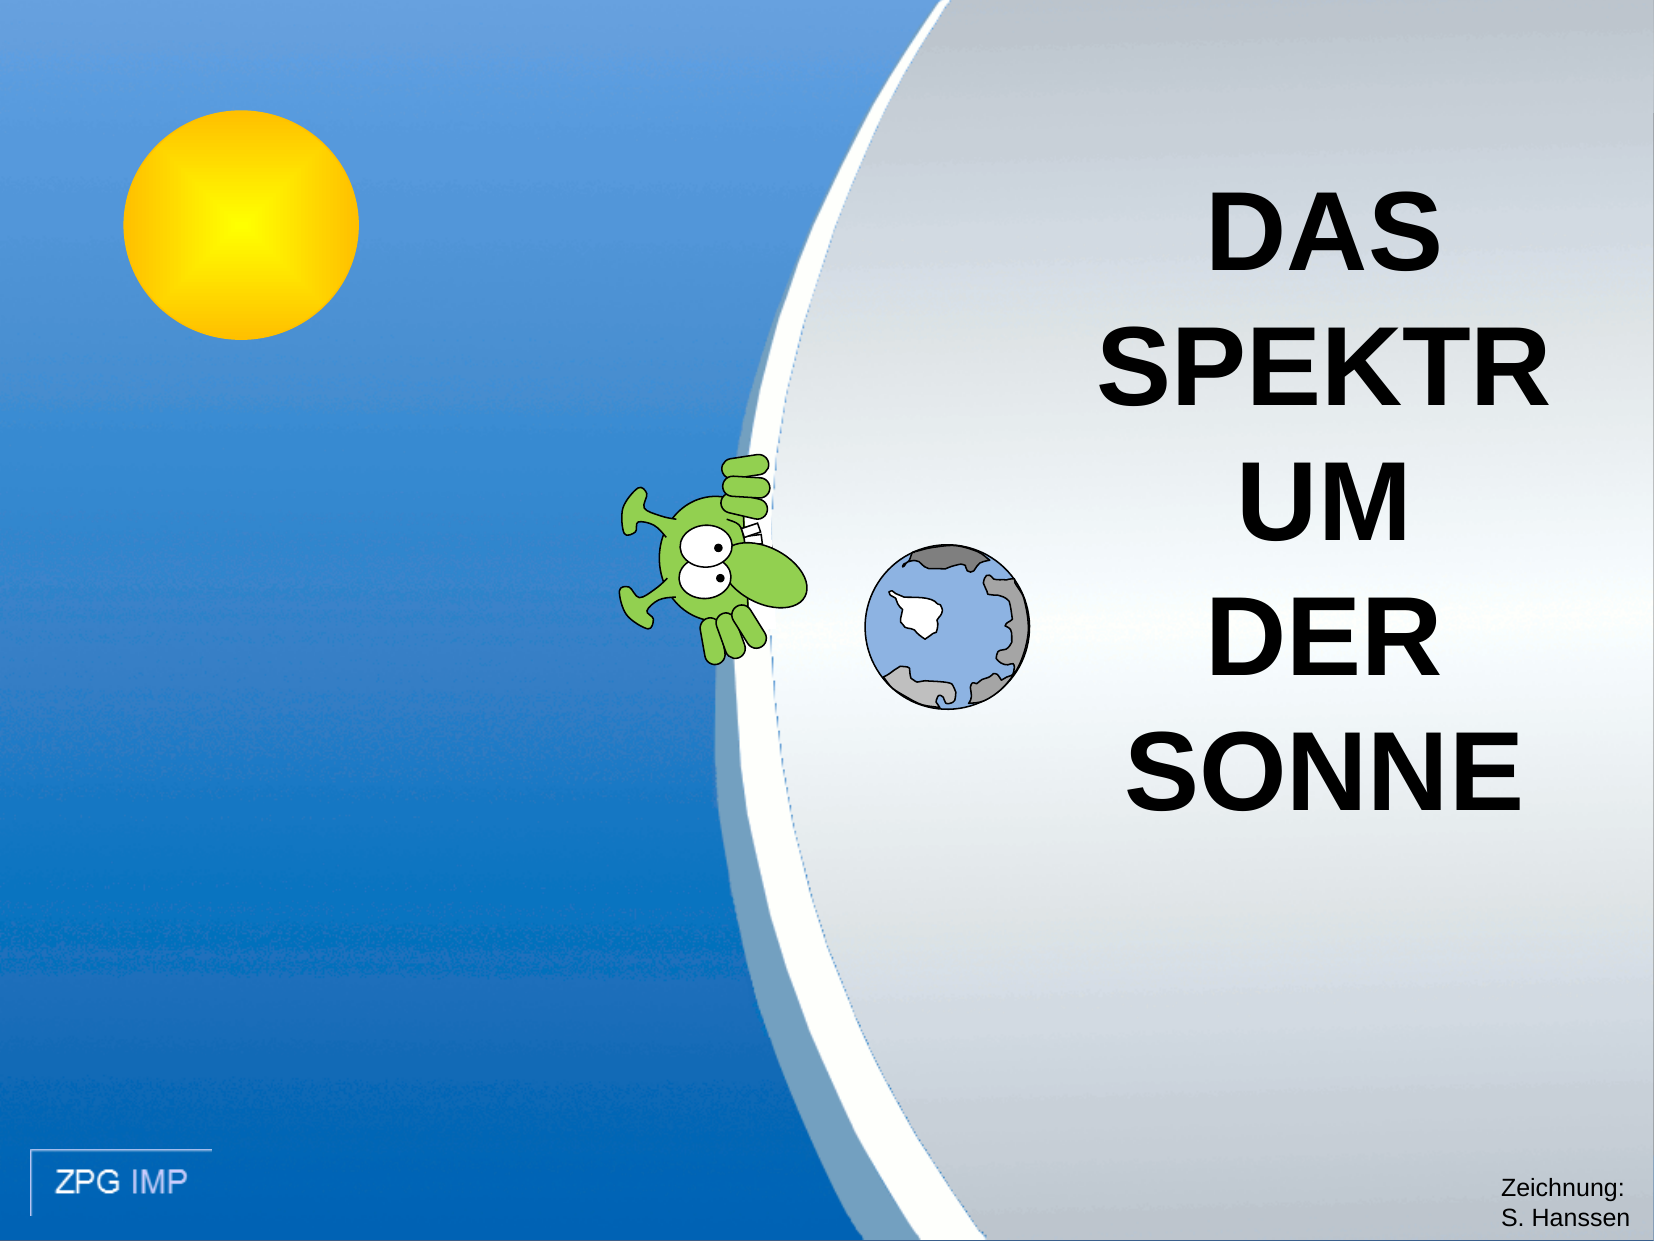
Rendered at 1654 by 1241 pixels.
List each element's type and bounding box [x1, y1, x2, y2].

text_box [864, 544, 1030, 710]
text_box [611, 450, 814, 663]
picture [0, 0, 1654, 1241]
